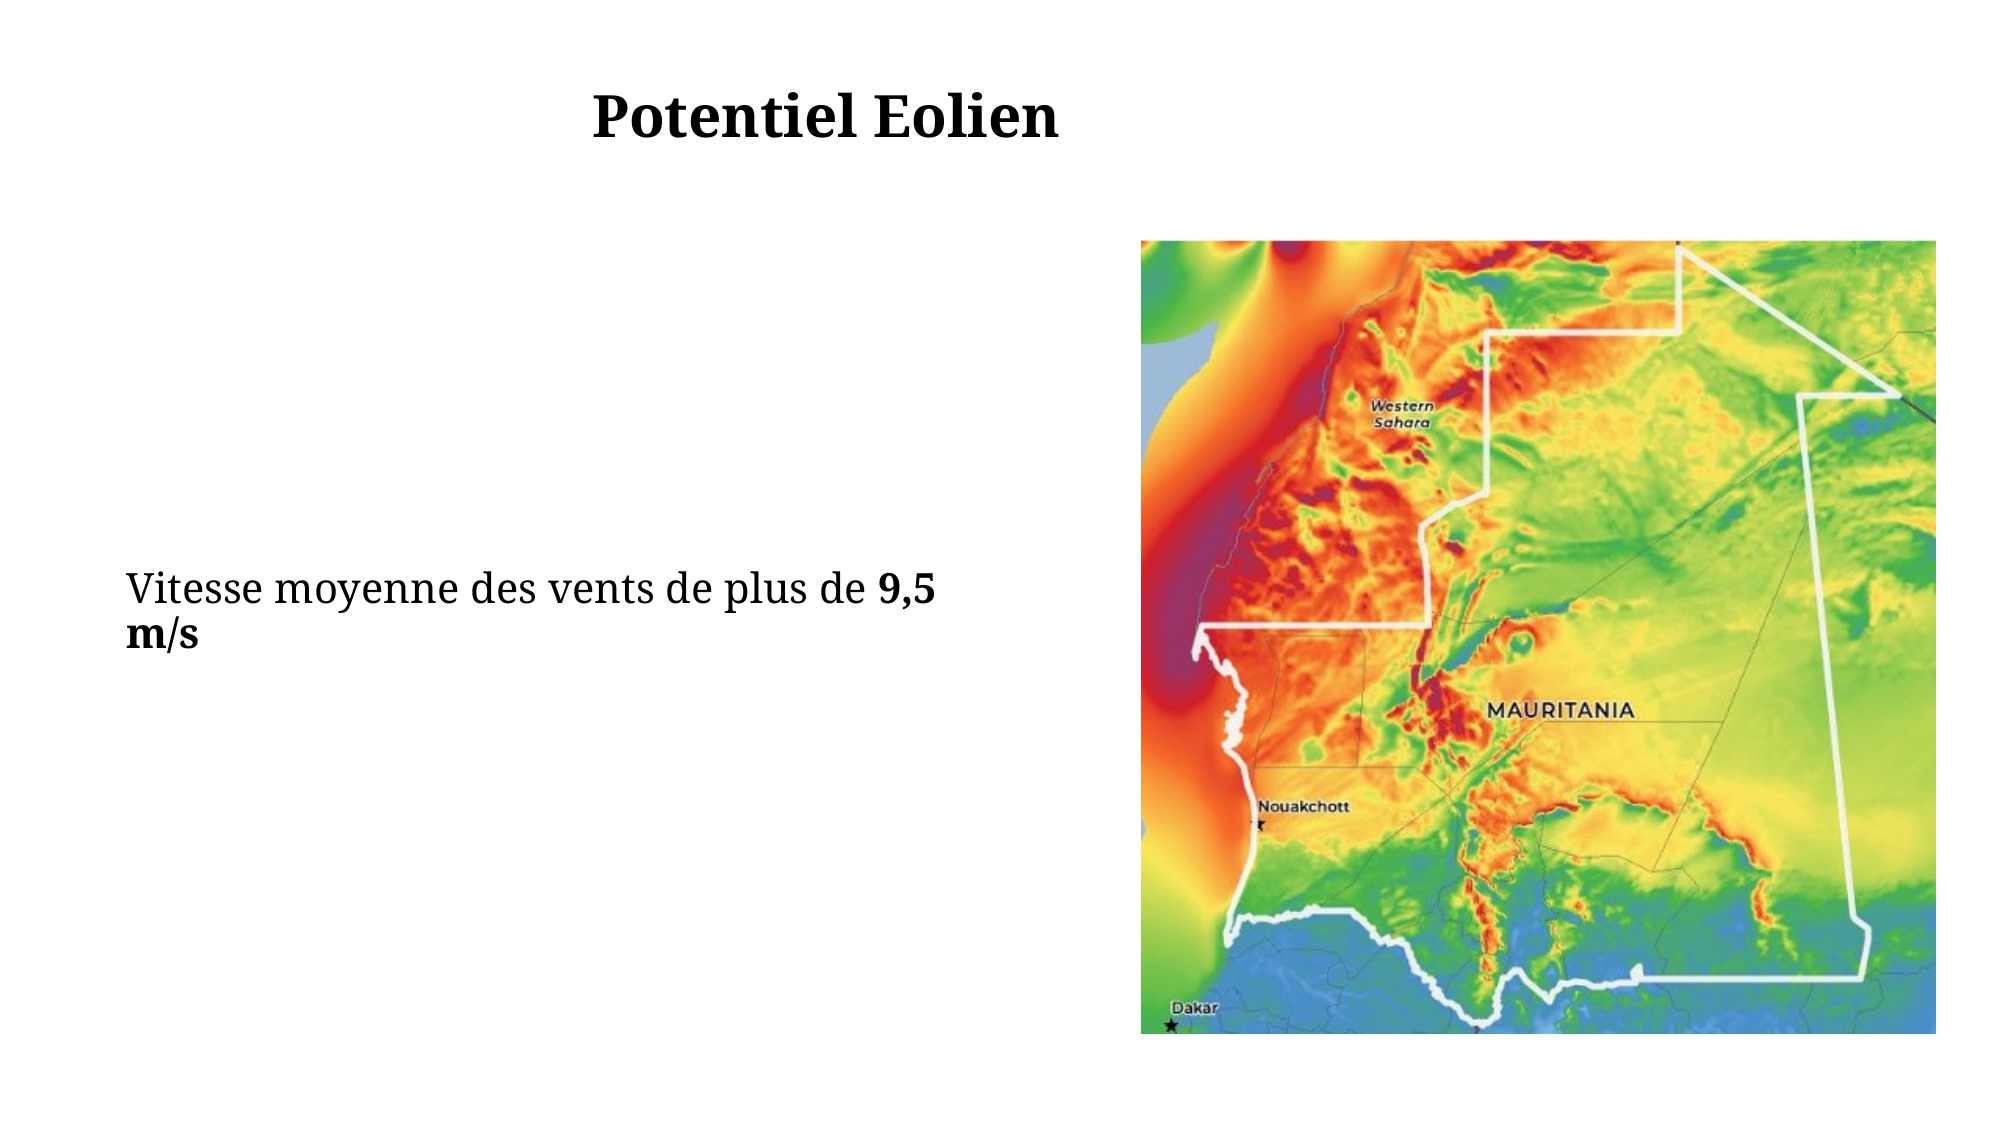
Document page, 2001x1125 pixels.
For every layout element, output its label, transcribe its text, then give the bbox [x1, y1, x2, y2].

picture [1141, 238, 1936, 1034]
text_box Potentiel Eolien [577, 75, 1163, 163]
text_box Vitesse moyenne des vents de plus de 9,5 m/s [111, 526, 1019, 698]
